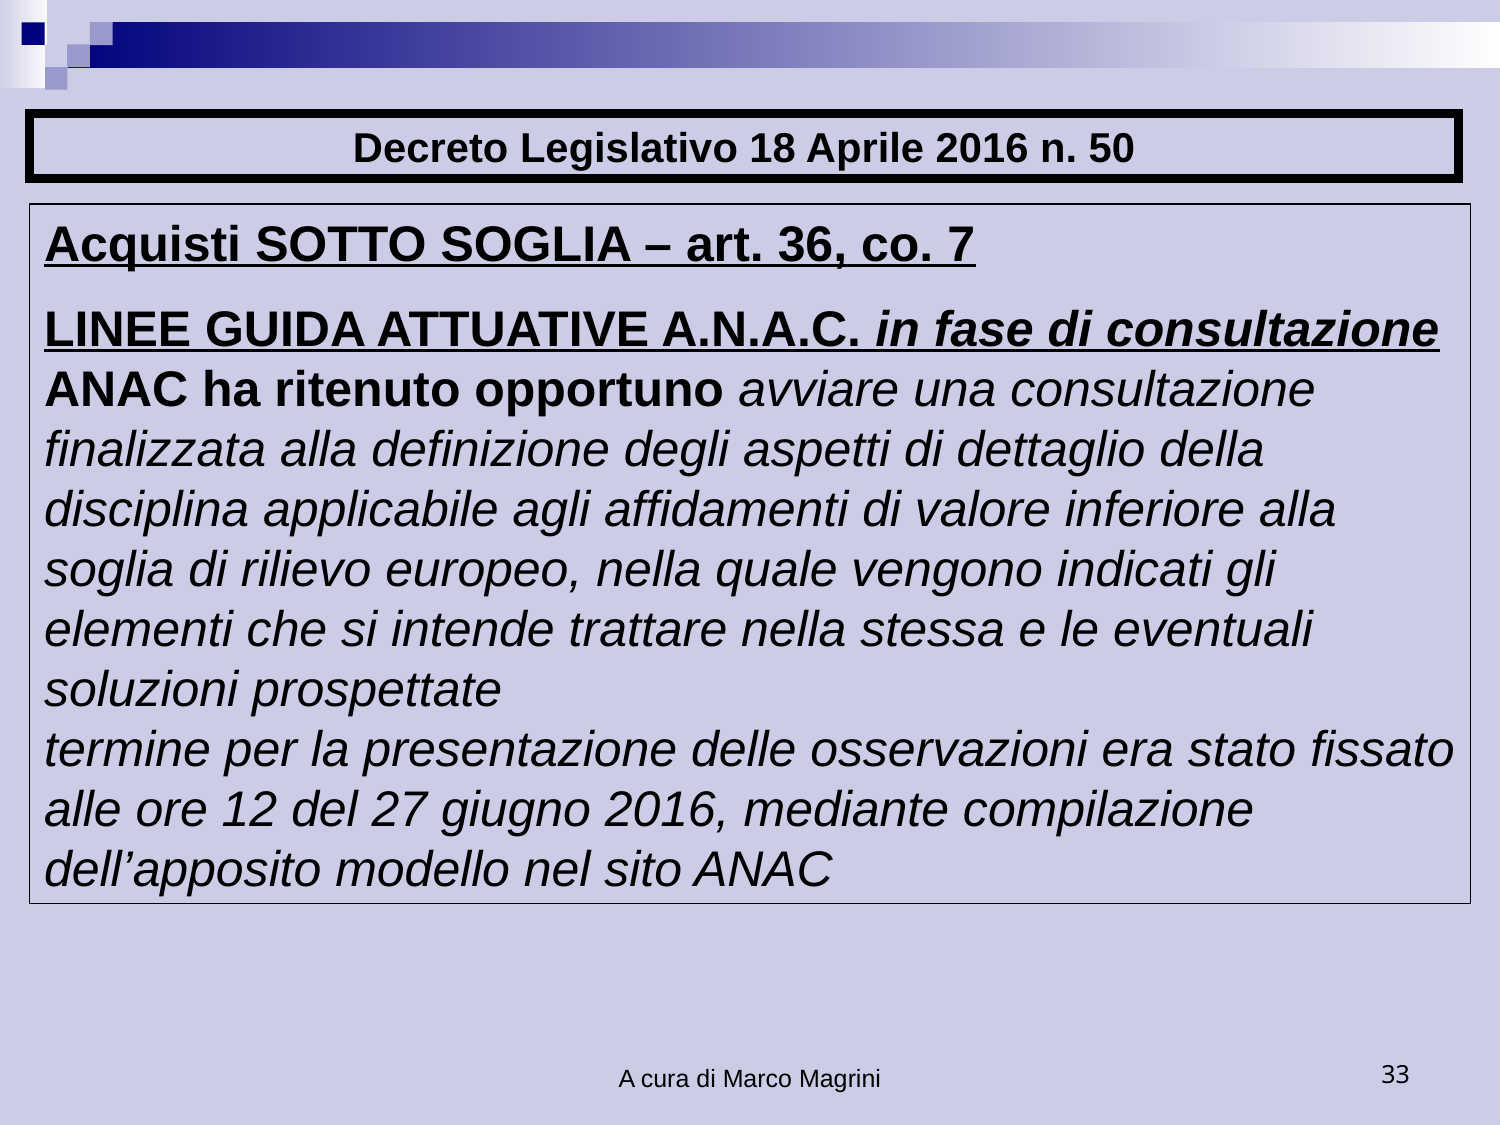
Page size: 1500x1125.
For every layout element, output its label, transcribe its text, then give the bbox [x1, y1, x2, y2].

text_box Acquisti SOTTO SOGLIA – art. 36, co. 7 LINEE GUIDA ATTUATIVE A.N.A.C. in fase di consultazione ANAC ha ritenuto opportuno avviare una consultazione finalizzata alla definizione degli aspetti di dettaglio della disciplina applicabile agli affidamenti di valore inferiore alla soglia di rilievo europeo, nella quale vengono indicati gli elementi che si intende trattare nella stessa e le eventuali soluzioni prospettate termine per la presentazione delle osservazioni era stato fissato alle ore 12 del 27 giugno 2016, mediante compilazione dell’apposito modello nel sito ANAC [29, 203, 1471, 904]
slide_number 33 [1074, 1025, 1425, 1100]
text_box Decreto Legislativo 18 Aprile 2016 n. 50 [29, 113, 1459, 179]
footer A cura di Marco Magrini [512, 1025, 988, 1100]
